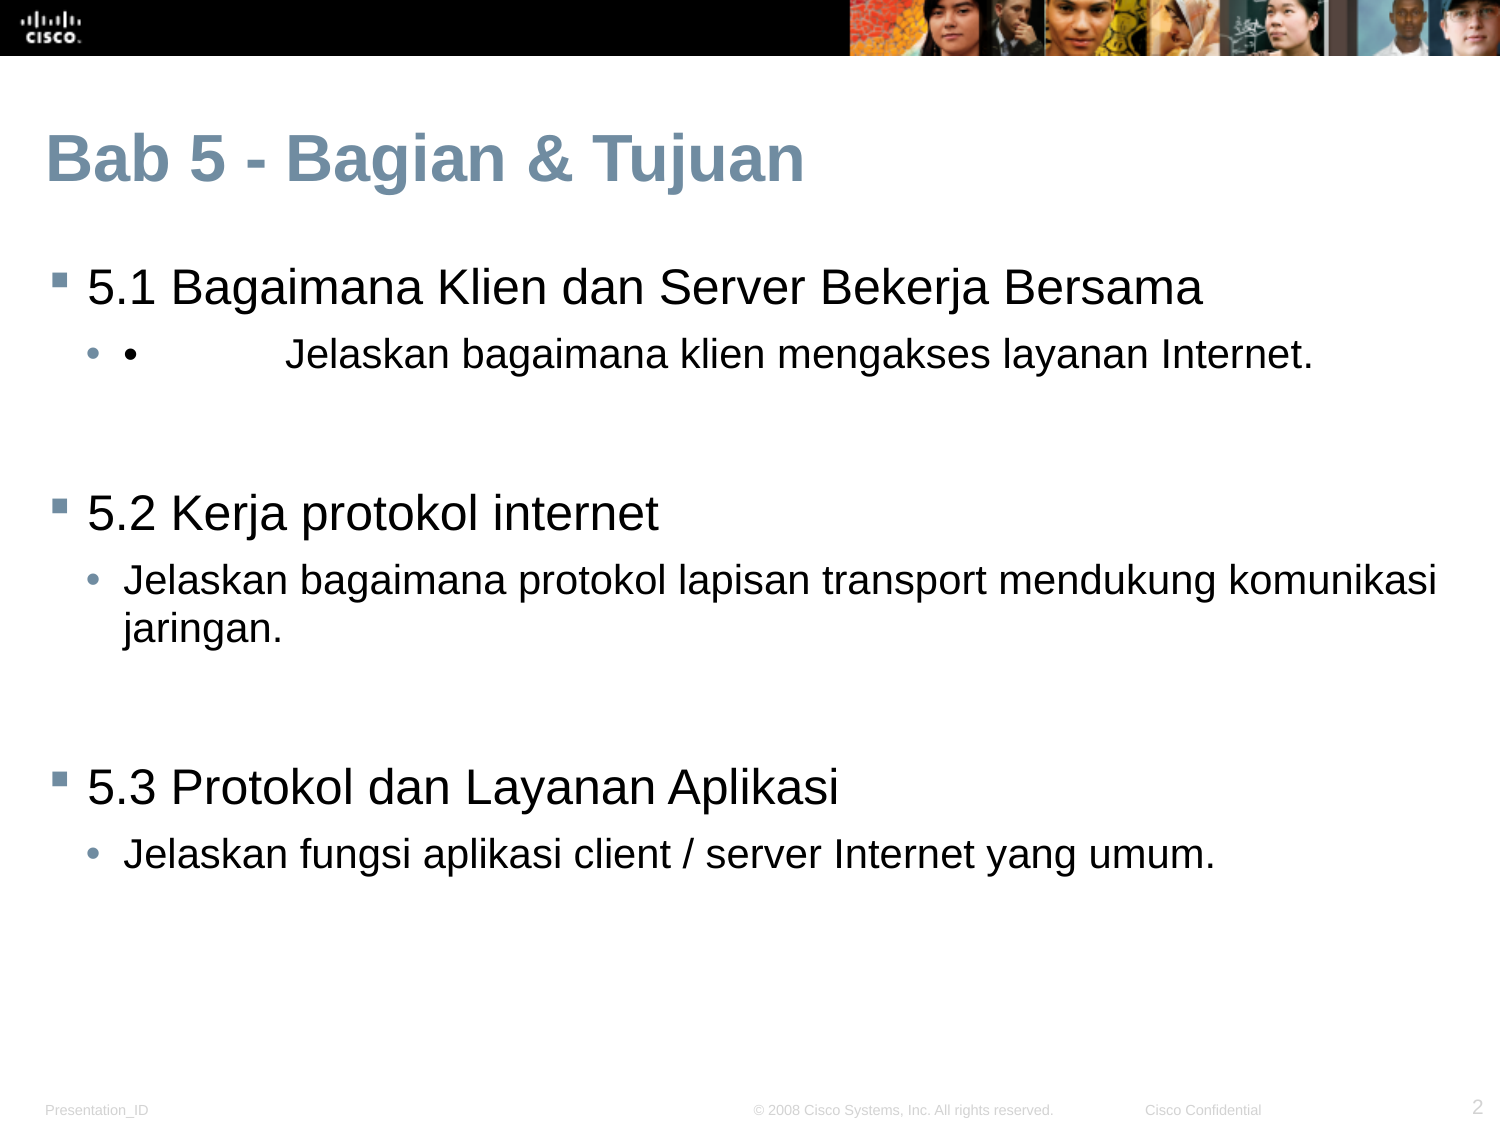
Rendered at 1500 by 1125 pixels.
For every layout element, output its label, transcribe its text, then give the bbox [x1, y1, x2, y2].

picture [0, 0, 1500, 56]
title Bab 5 - Bagian & Tujuan [31, 64, 1471, 203]
list 5.1 Bagaimana Klien dan Server Bekerja Bersama • Jelaskan bagaimana klien mengakses layanan Internet. 5.2 Kerja protokol internet Jelaskan bagaimana protokol lapisan transport mendukung komunikasi jaringan. 5.3 Protokol dan Layanan Aplikasi Jelaskan fungsi aplikasi client / server Internet yang umum. [34, 252, 1468, 1061]
